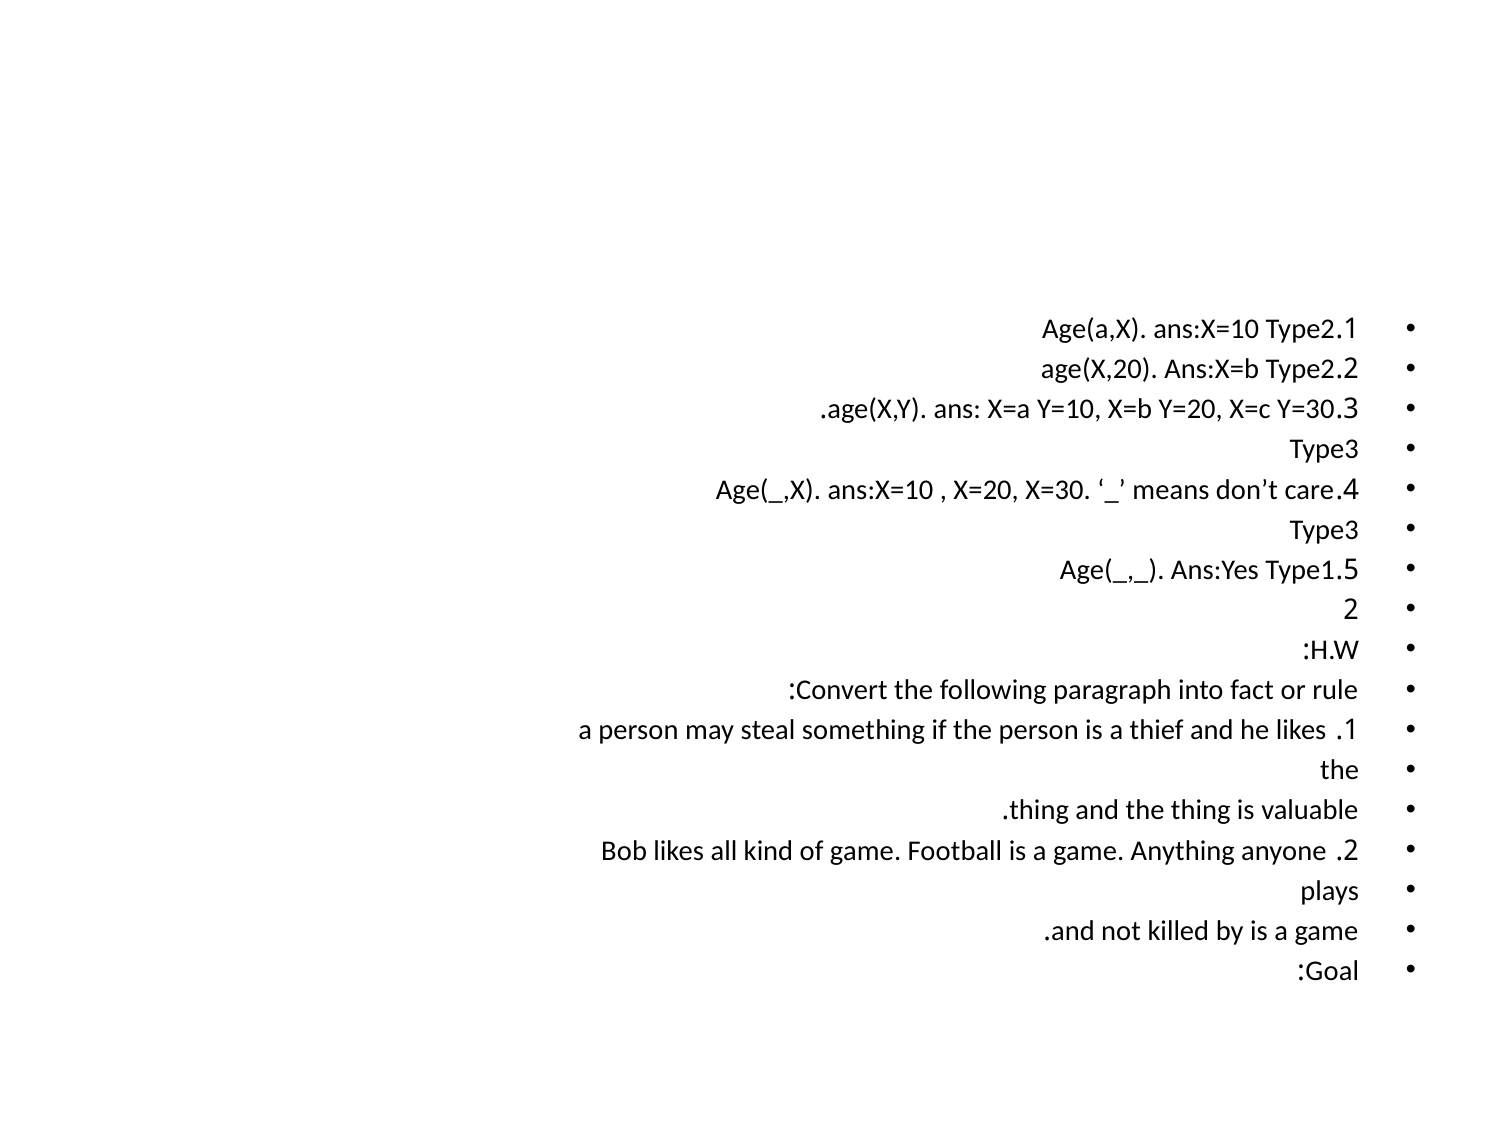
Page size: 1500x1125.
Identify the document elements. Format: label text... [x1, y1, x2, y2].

list 1.Age(a,X). ans:X=10 Type2 2.age(X,20). Ans:X=b Type2 3.age(X,Y). ans: X=a Y=10, X=b Y=20, X=c Y=30. Type3 4.Age(_,X). ans:X=10 , X=20, X=30. ‘_’ means don’t care Type3 5.Age(_,_). Ans:Yes Type1 2 H.W: Convert the following paragraph into fact or rule: 1. a person may steal something if the person is a thief and he likes the thing and the thing is valuable. 2. Bob likes all kind of game. Football is a game. Anything anyone plays and not killed by is a game. Goal: [75, 262, 1425, 1005]
